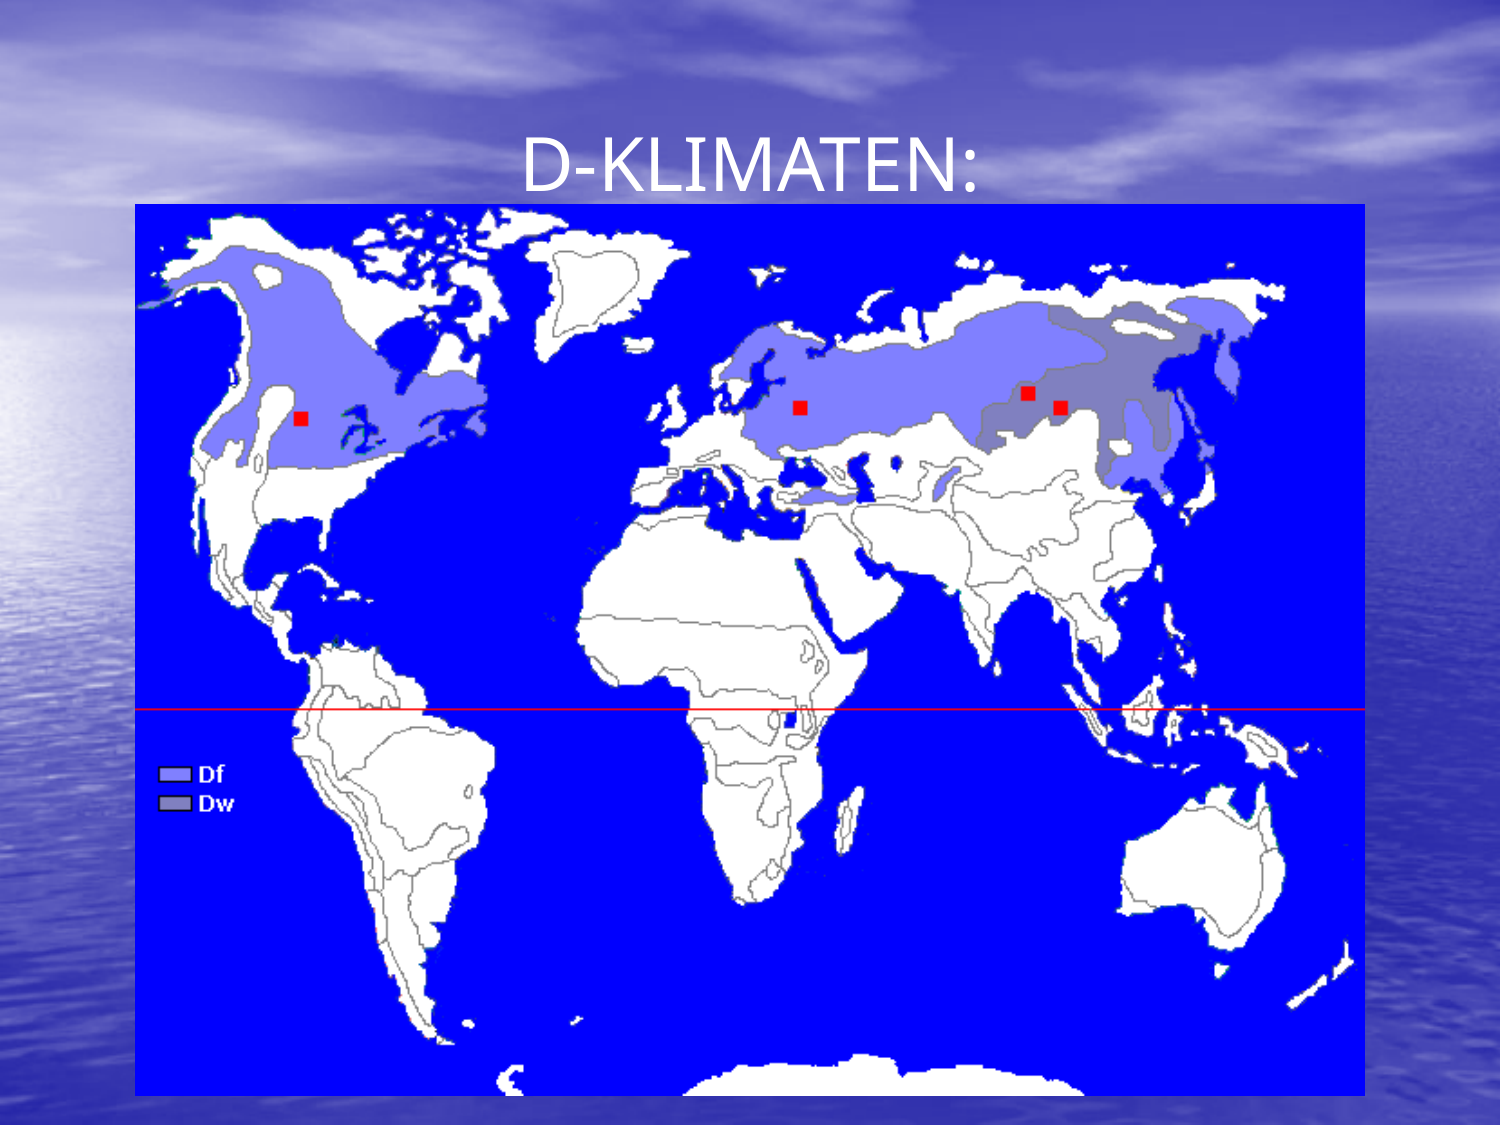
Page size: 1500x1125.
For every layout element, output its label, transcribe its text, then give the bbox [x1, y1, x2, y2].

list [135, 204, 1365, 1096]
title D-KLIMATEN: [74, 47, 1426, 276]
